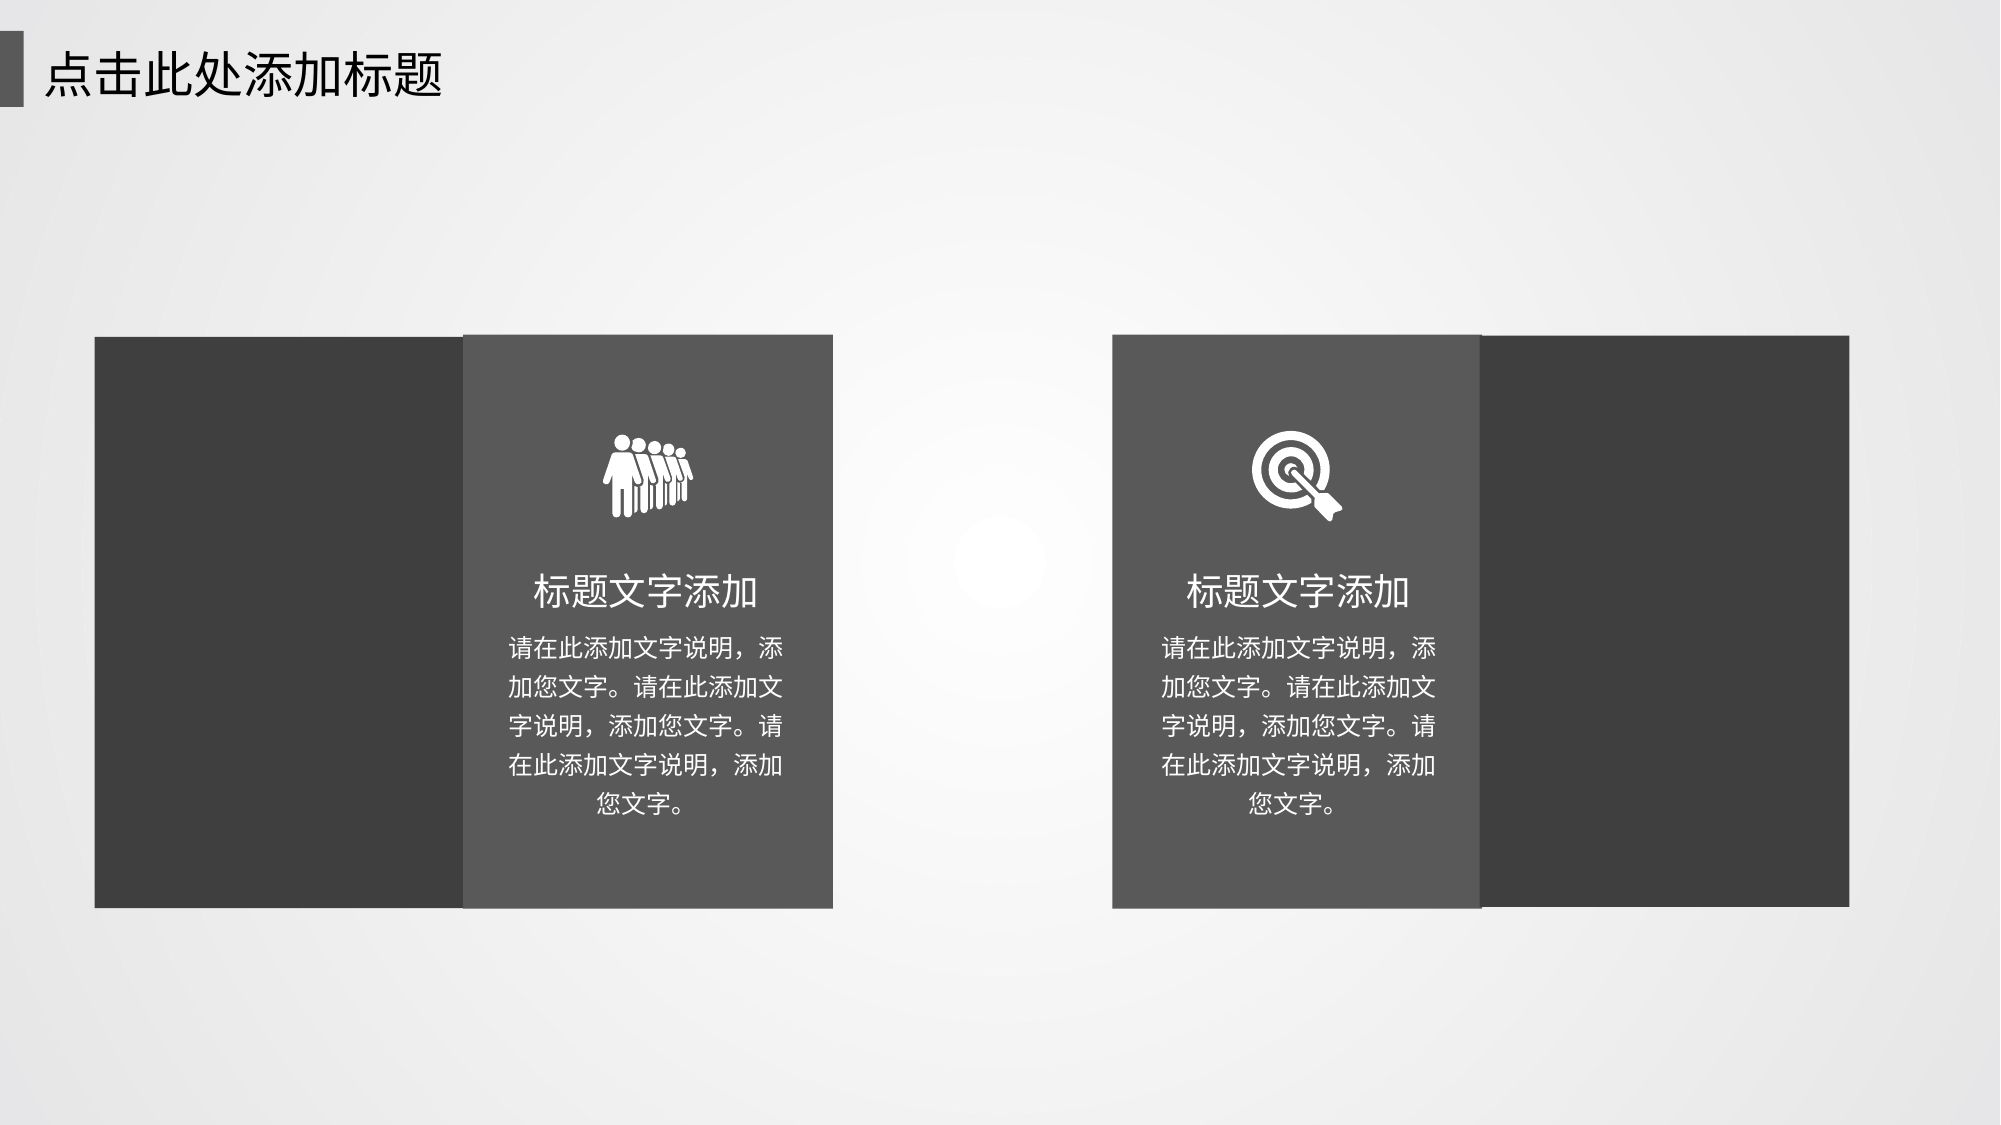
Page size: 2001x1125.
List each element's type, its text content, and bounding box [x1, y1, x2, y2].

text_box [0, 30, 24, 107]
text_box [1097, 334, 1500, 909]
text_box [94, 336, 445, 909]
text_box 点击此处添加标题 [28, 36, 462, 111]
text_box [1500, 335, 1850, 908]
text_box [445, 334, 848, 909]
